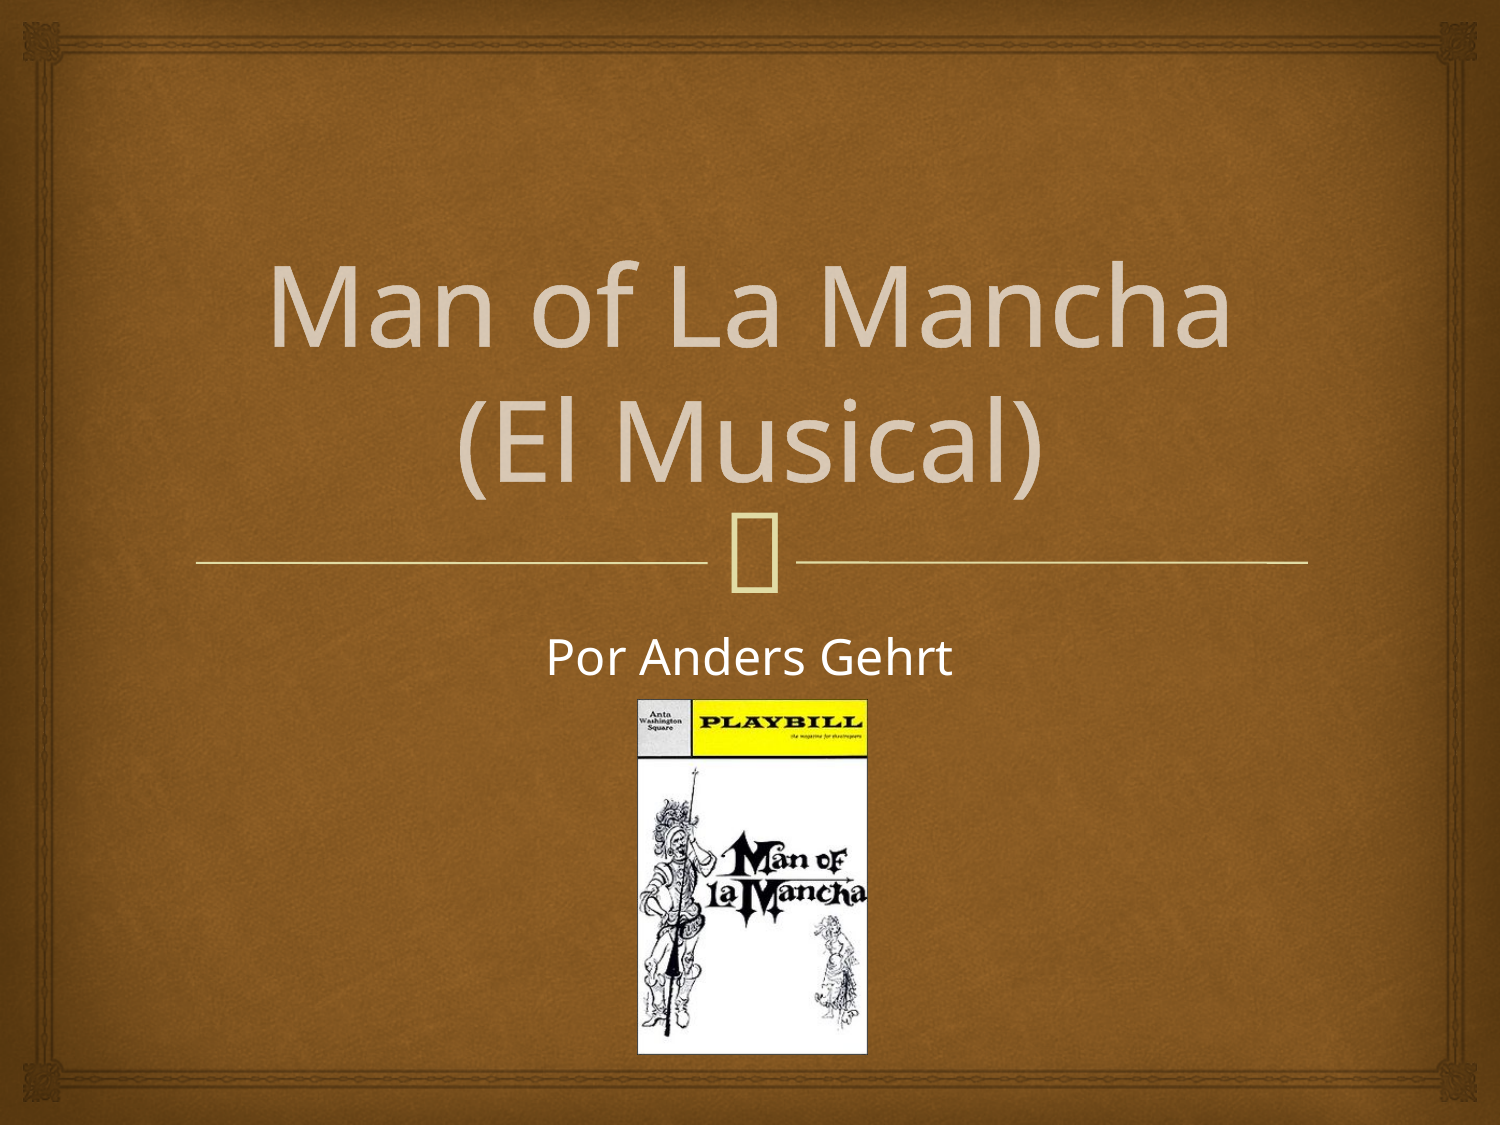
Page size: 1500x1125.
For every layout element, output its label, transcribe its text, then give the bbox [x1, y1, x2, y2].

picture [0, 0, 1500, 1125]
subtitle Por Anders Gehrt [225, 618, 1275, 906]
title Man of La Mancha (El Musical) [194, 227, 1306, 512]
